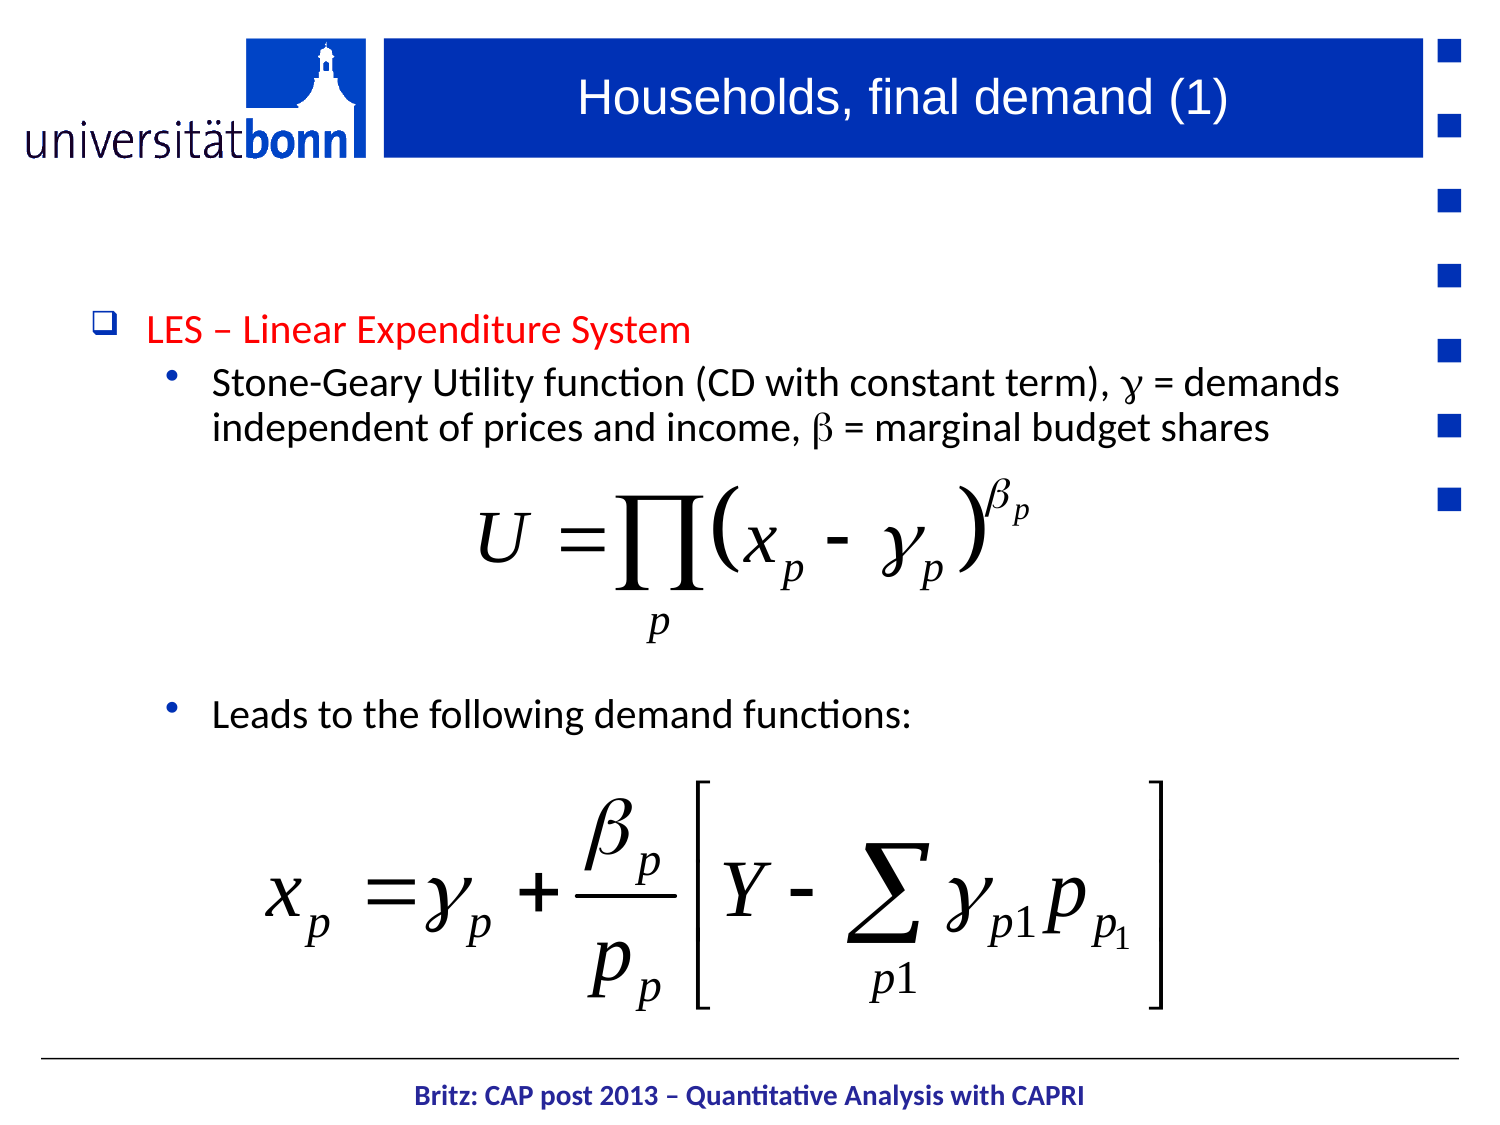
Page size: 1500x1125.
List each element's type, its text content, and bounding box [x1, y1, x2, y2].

title Households, final demand (1) [383, 38, 1424, 158]
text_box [249, 766, 1195, 1026]
footer Britz: CAP post 2013 – Quantitative Analysis with CAPRI [40, 1070, 1460, 1107]
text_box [468, 462, 1057, 663]
list LES – Linear Expenditure System Stone-Geary Utility function (CD with constant term),  = demands independent of prices and income,  = marginal budget shares Leads to the following demand functions: [74, 177, 1426, 921]
picture [24, 36, 368, 160]
